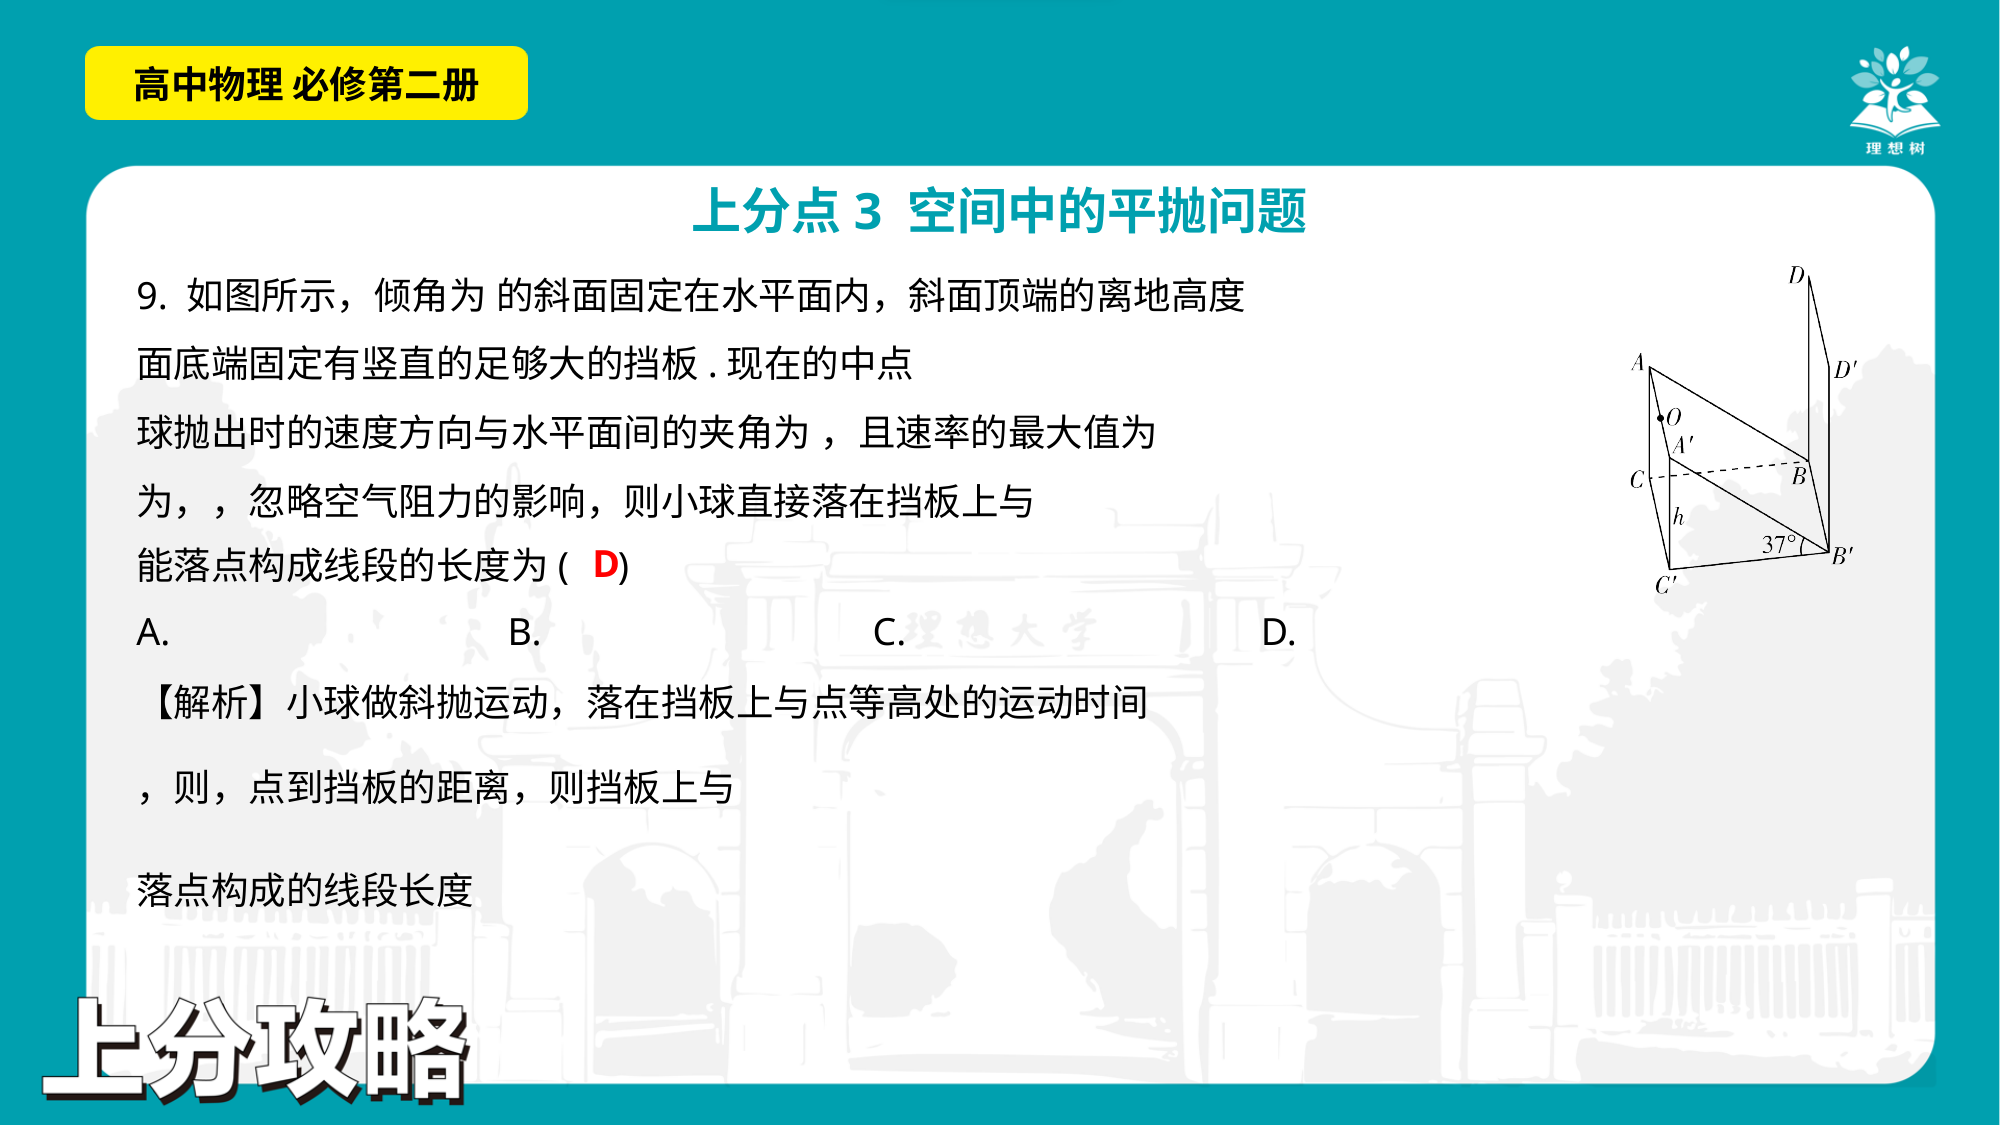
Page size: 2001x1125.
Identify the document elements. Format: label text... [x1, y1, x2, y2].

text_box D [579, 520, 634, 579]
picture [0, 0, 2000, 1125]
